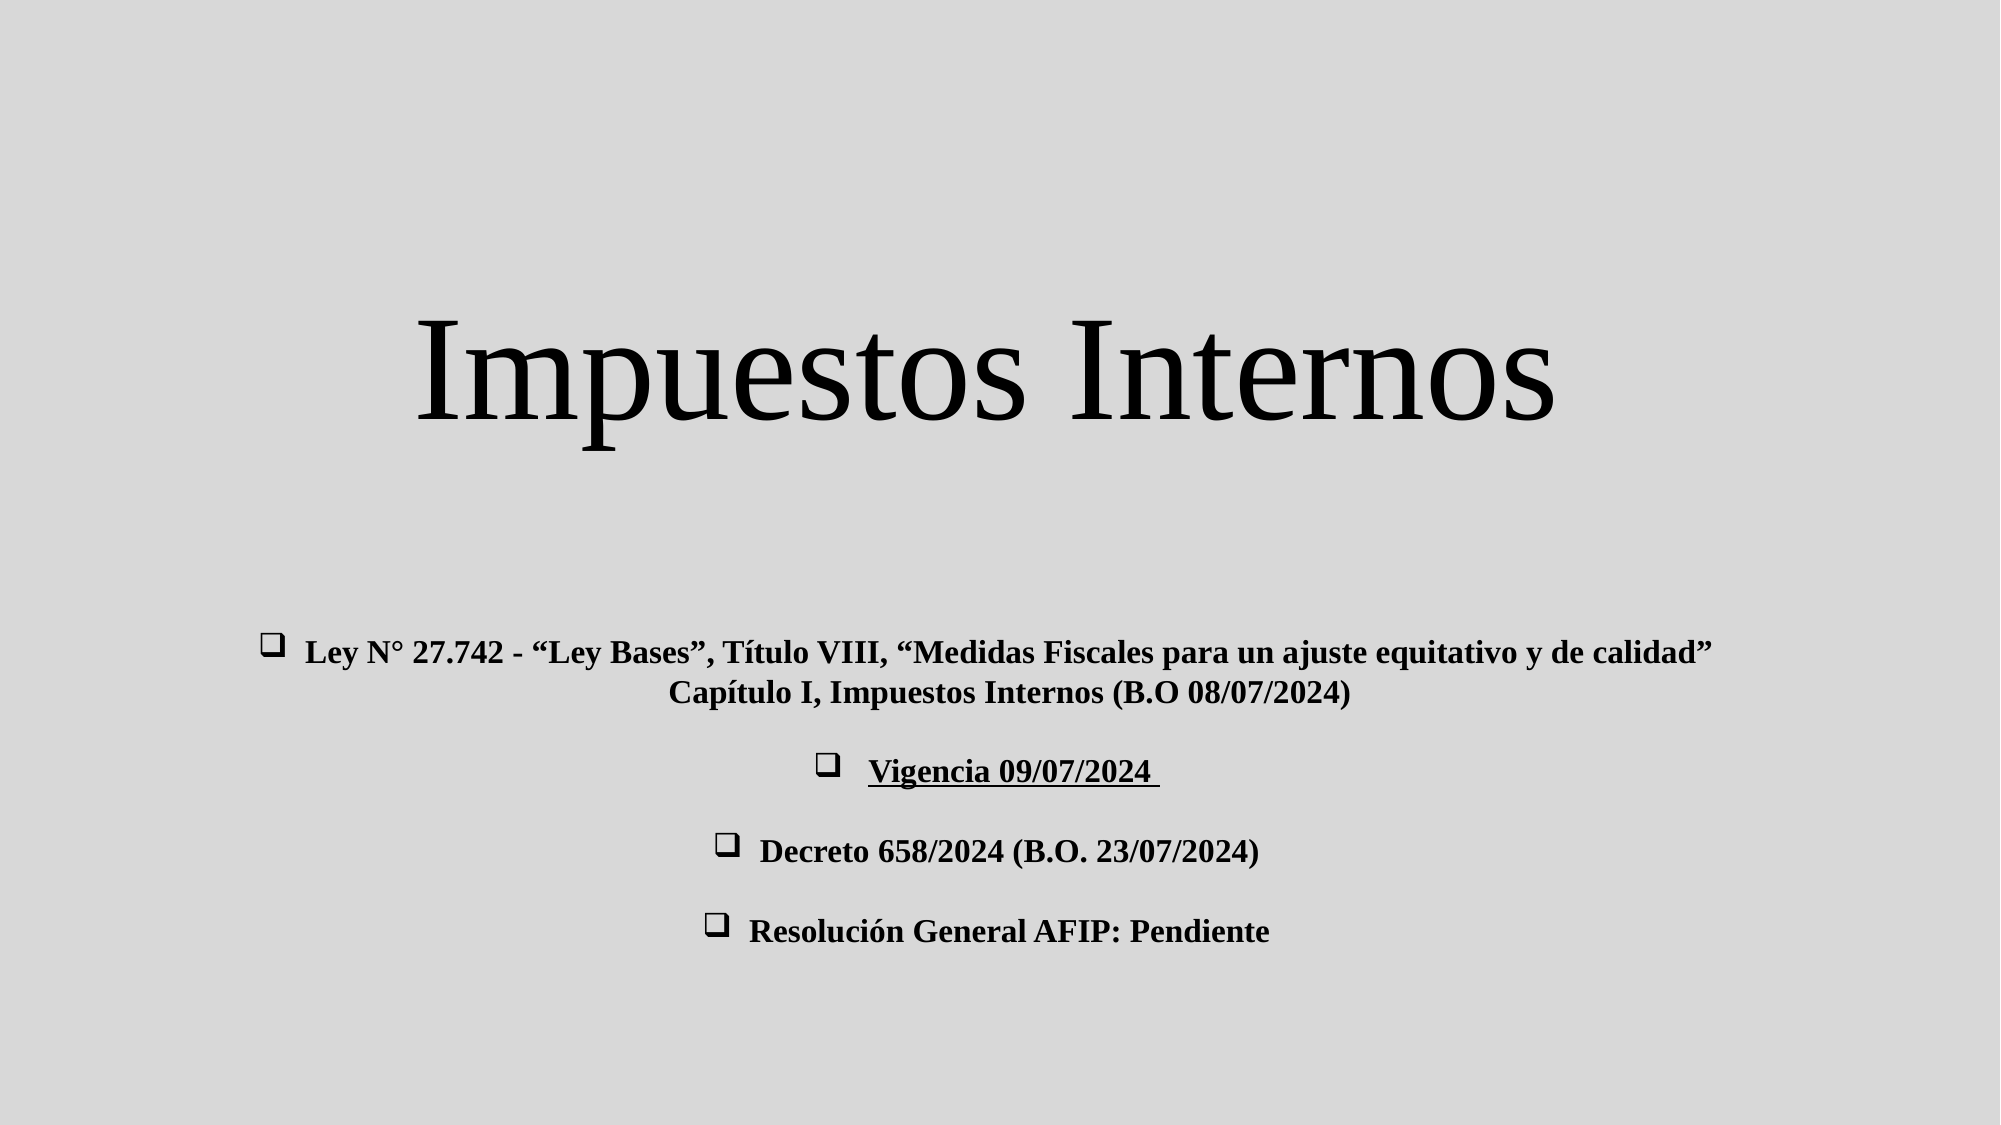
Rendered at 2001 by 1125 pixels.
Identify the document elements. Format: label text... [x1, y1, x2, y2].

text_box Impuestos Internos Ley N° 27.742 - “Ley Bases”, Título VIII, “Medidas Fiscales para un ajuste equitativo y de calidad” Capítulo I, Impuestos Internos (B.O 08/07/2024) Vigencia 09/07/2024 Decreto 658/2024 (B.O. 23/07/2024) Resolución General AFIP: Pendiente [204, 262, 1769, 1125]
